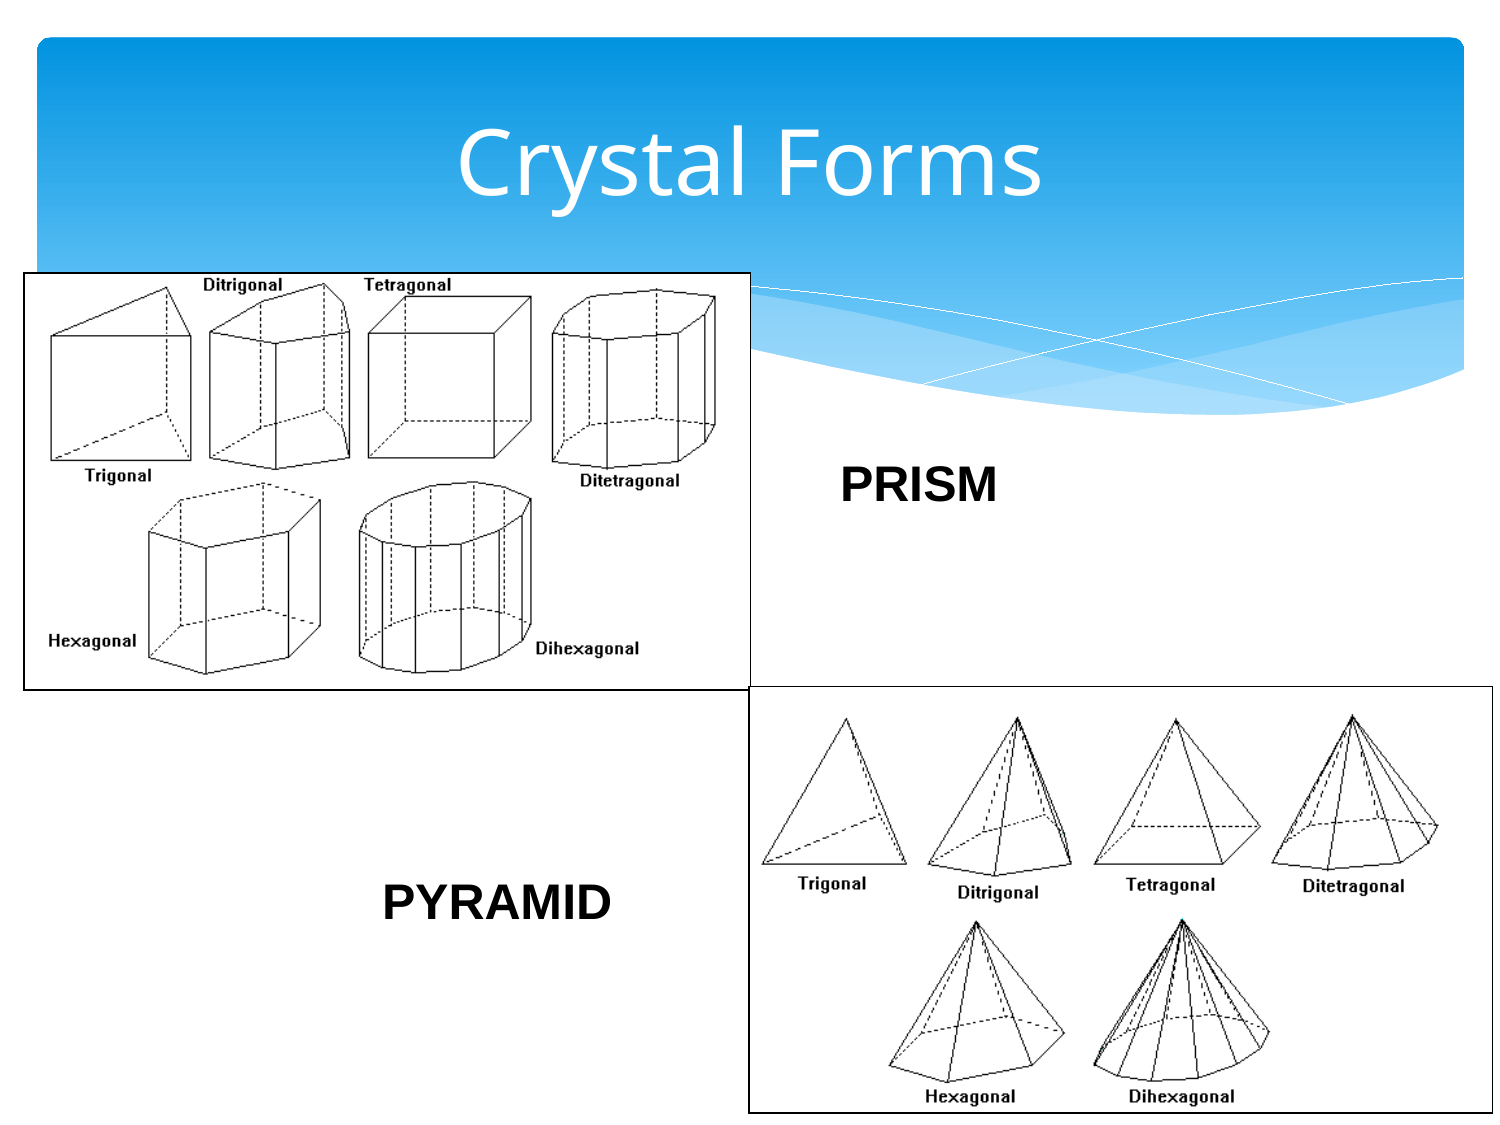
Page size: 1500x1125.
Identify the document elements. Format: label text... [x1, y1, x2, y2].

text_box PRISM [825, 443, 1014, 519]
text_box PYRAMID [367, 861, 628, 937]
picture [24, 273, 1493, 1113]
title Crystal Forms [75, 55, 1425, 261]
